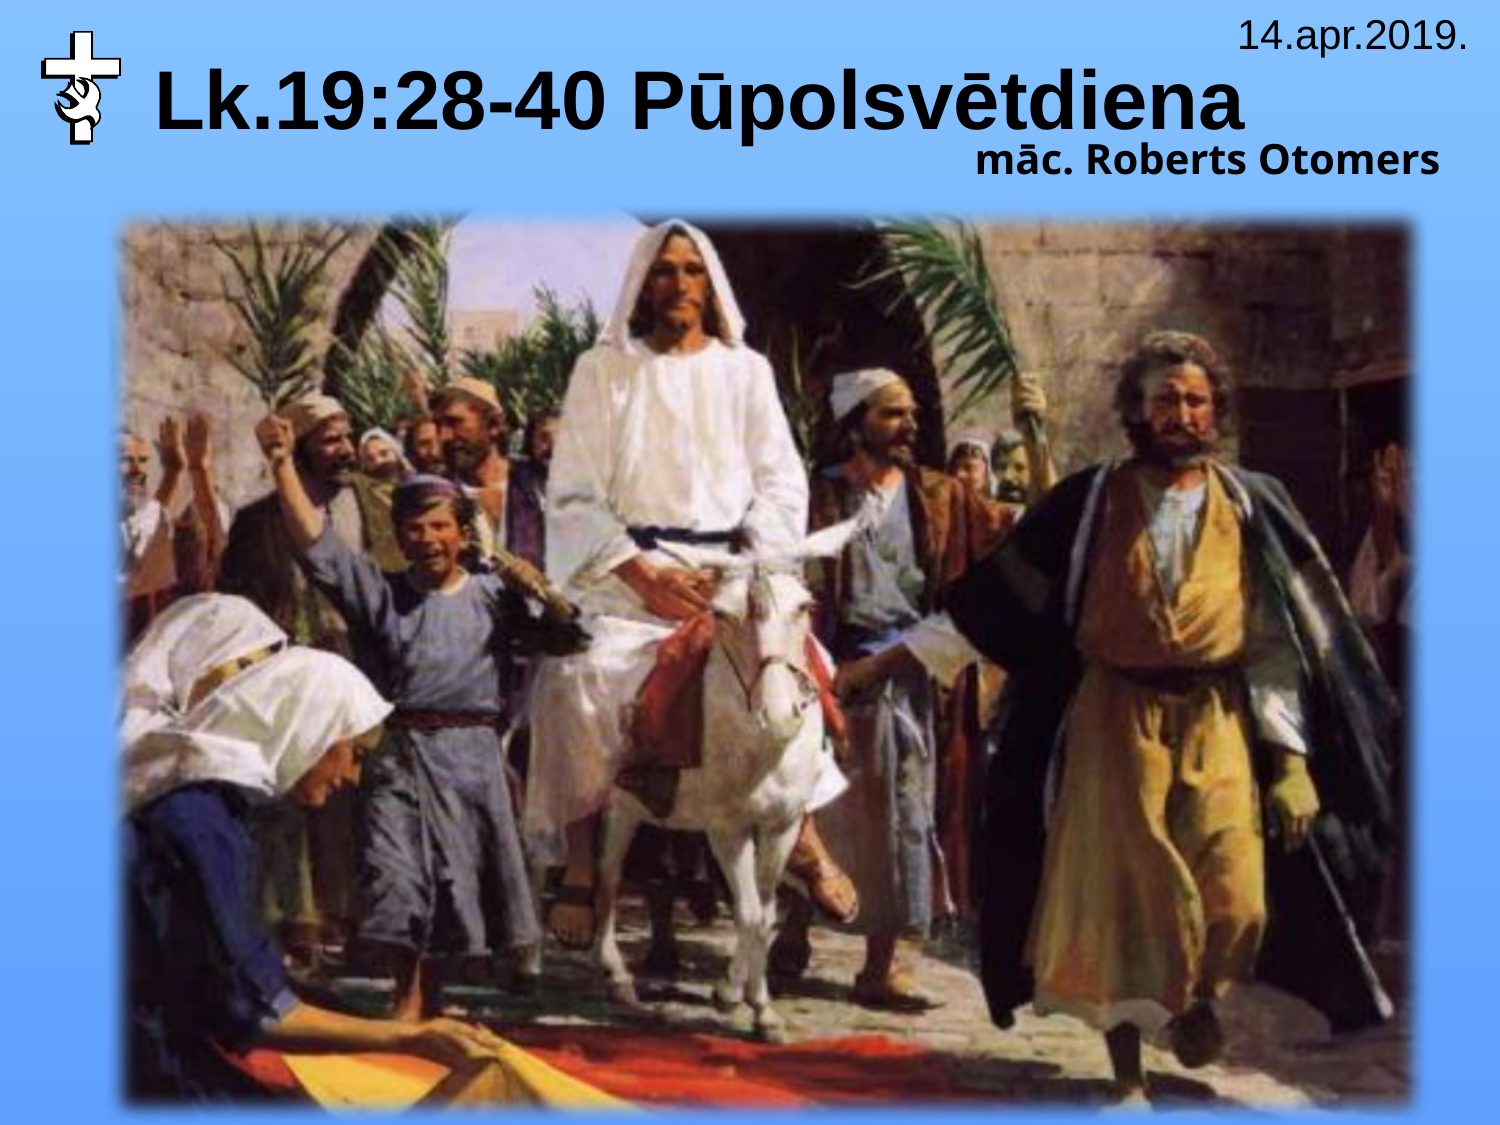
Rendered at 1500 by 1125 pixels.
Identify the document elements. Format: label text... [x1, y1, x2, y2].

picture [40, 30, 122, 145]
text_box māc. Roberts Otomers [915, 125, 1500, 191]
title Lk.19:28-40 Pūpolsvētdiena [29, 8, 1371, 185]
picture [105, 204, 1430, 1125]
text_box 14.apr.2019. [1222, 0, 1500, 65]
